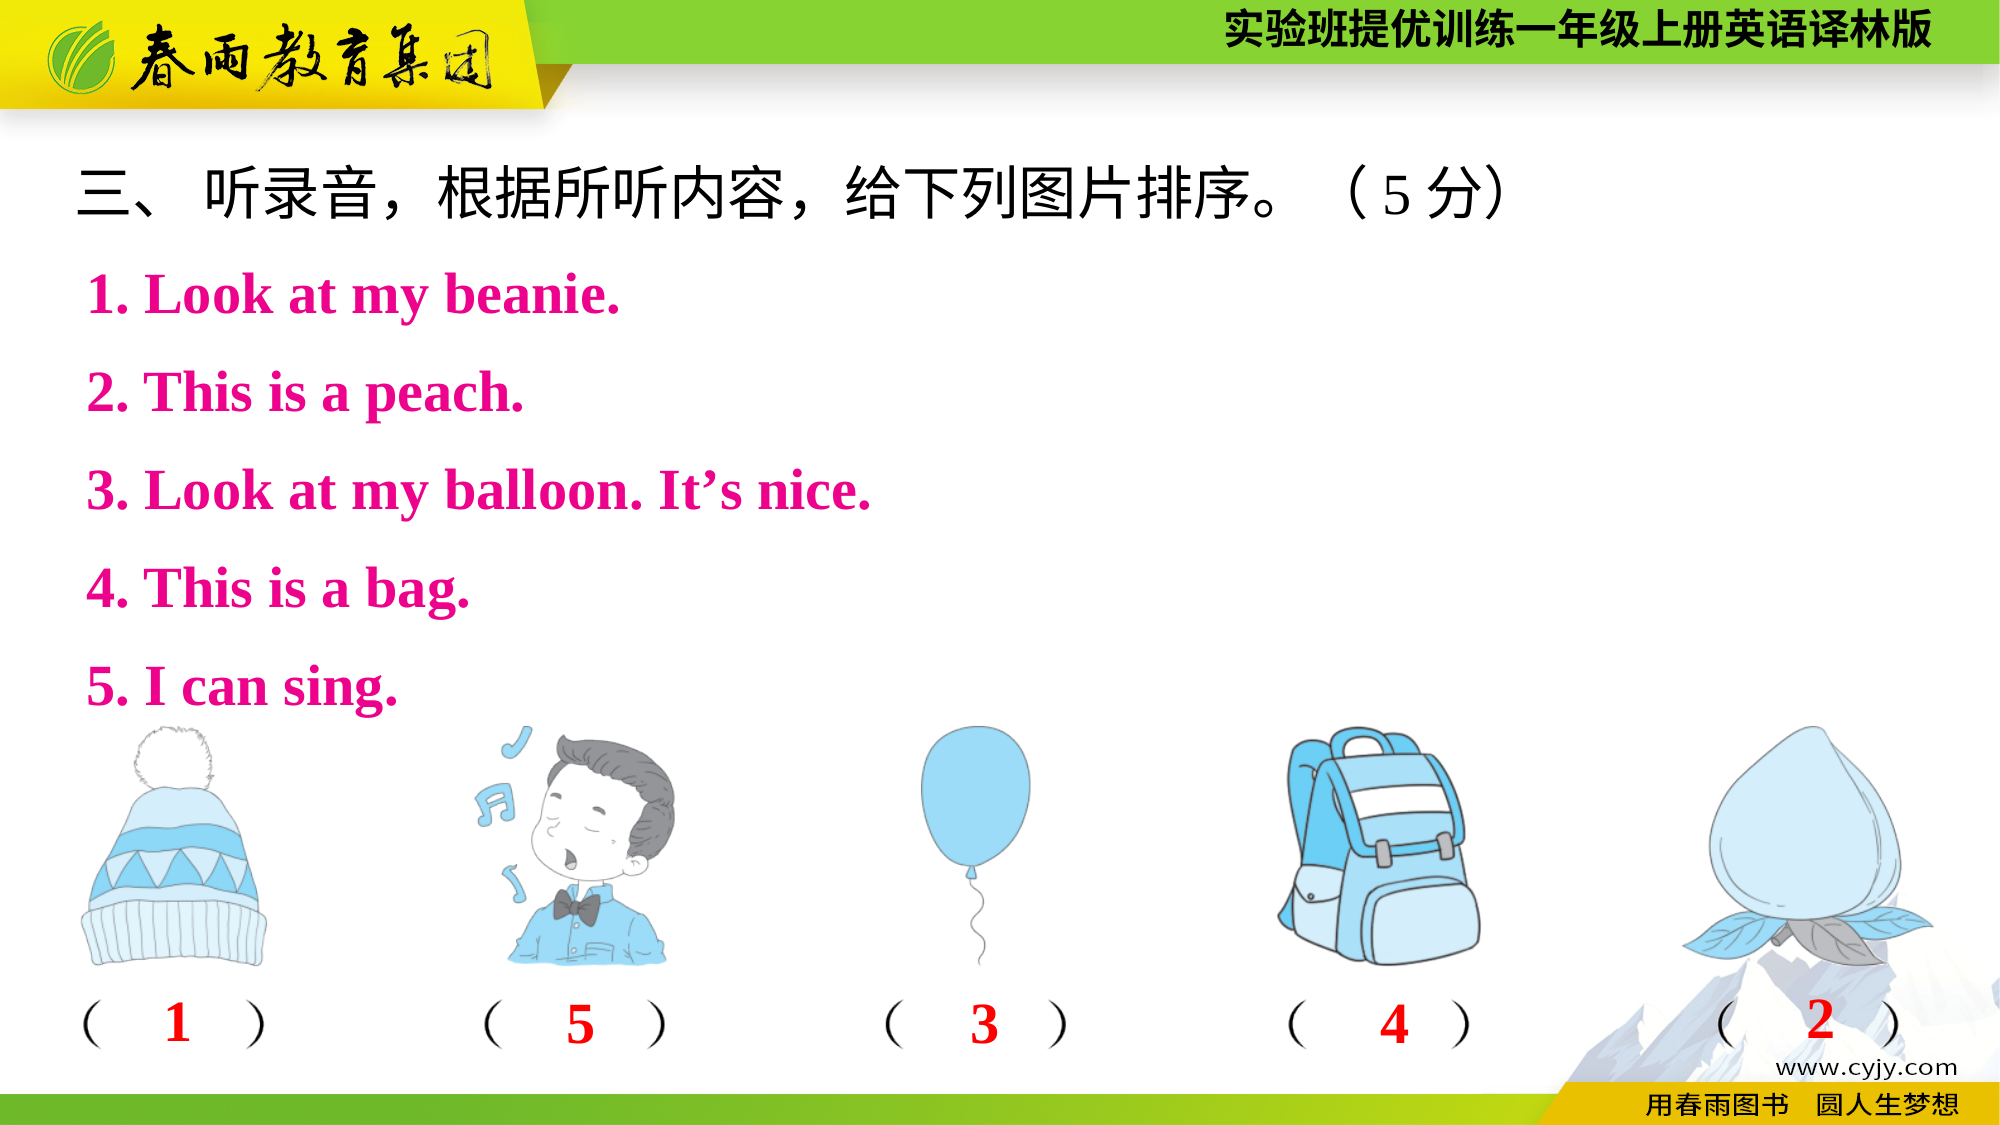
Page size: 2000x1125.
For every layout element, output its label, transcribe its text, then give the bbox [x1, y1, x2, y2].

picture [0, 0, 2000, 1125]
text_box 1. Look at my beanie. 2. This is a peach. 3. Look at my balloon. It’s nice. 4. This is a bag. 5. I can sing. [71, 219, 1071, 688]
list 三、 听录音，根据所听内容，给下列图片排序。（5分） [59, 113, 1944, 222]
